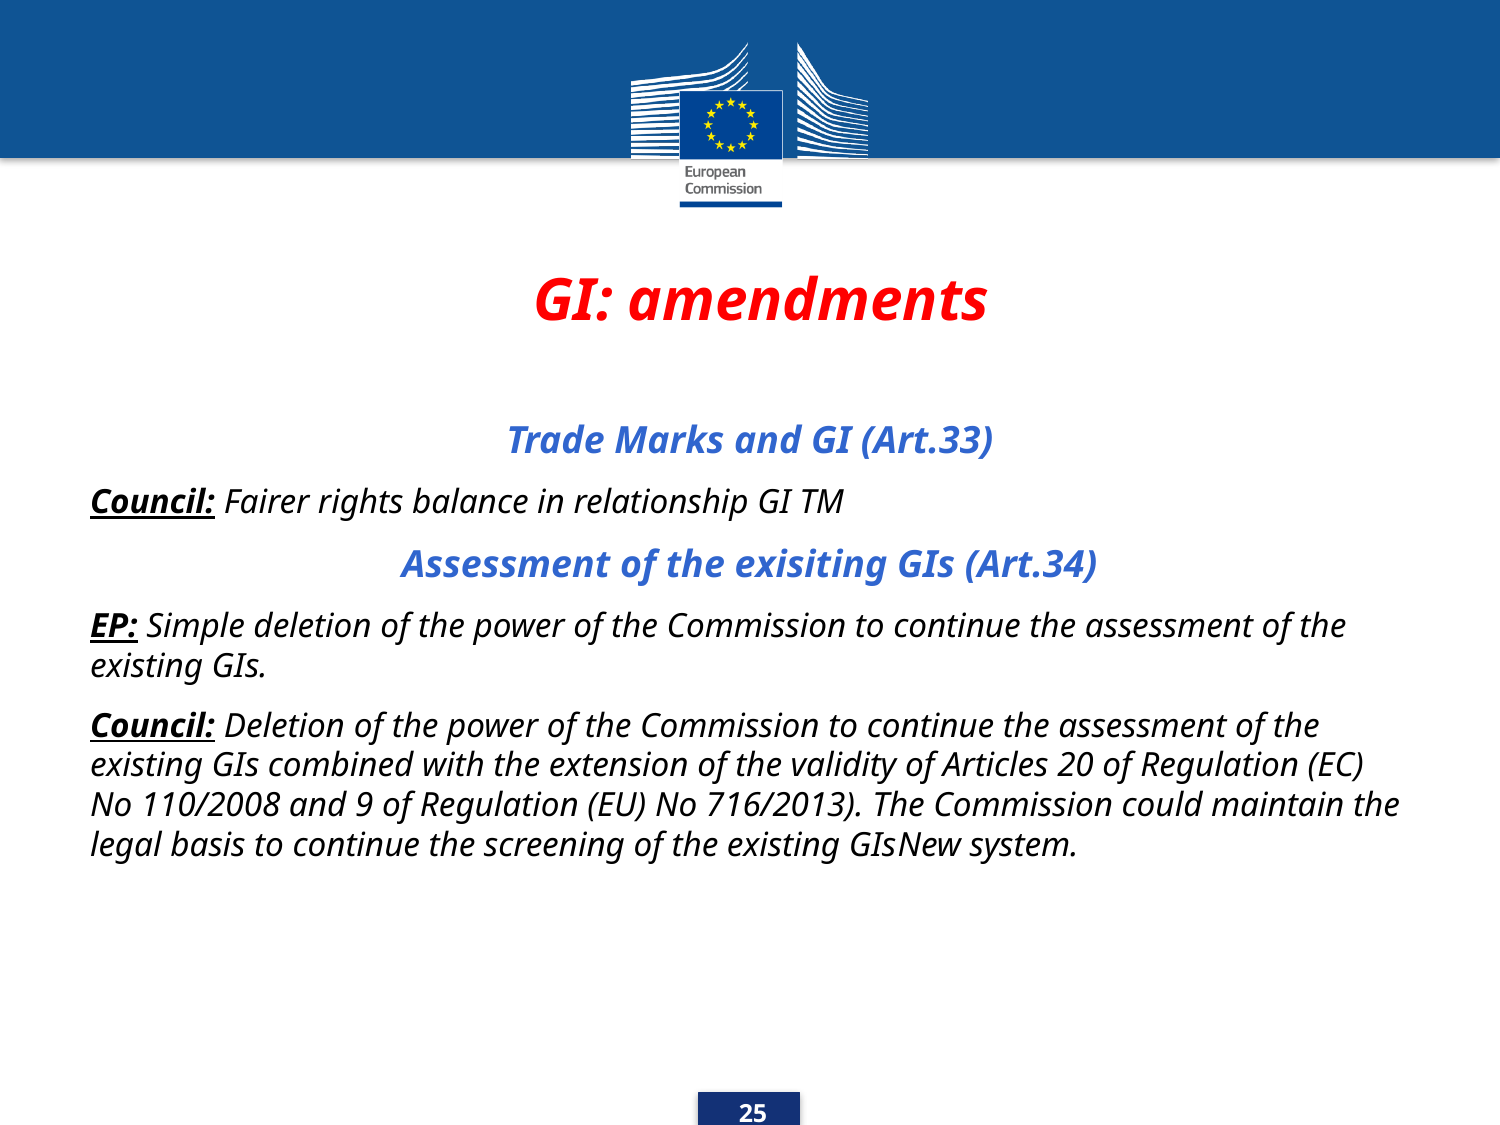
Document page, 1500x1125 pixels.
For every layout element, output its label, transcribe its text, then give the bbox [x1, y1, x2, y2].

title GI: amendments [64, 219, 1415, 374]
picture [631, 42, 868, 208]
list Trade Marks and GI (Art.33) Council: Fairer rights balance in relationship GI TM Assessment of the exisiting GIs (Art.34) EP: Simple deletion of the power of the Commission to continue the assessment of the existing GIs. Council: Deletion of the power of the Commission to continue the assessment of the existing GIs combined with the extension of the validity of Articles 20 of Regulation (EC) No 110/2008 and 9 of Regulation (EU) No 716/2013). The Commission could maintain the legal basis to continue the screening of the existing GIsNew system. [75, 408, 1425, 988]
